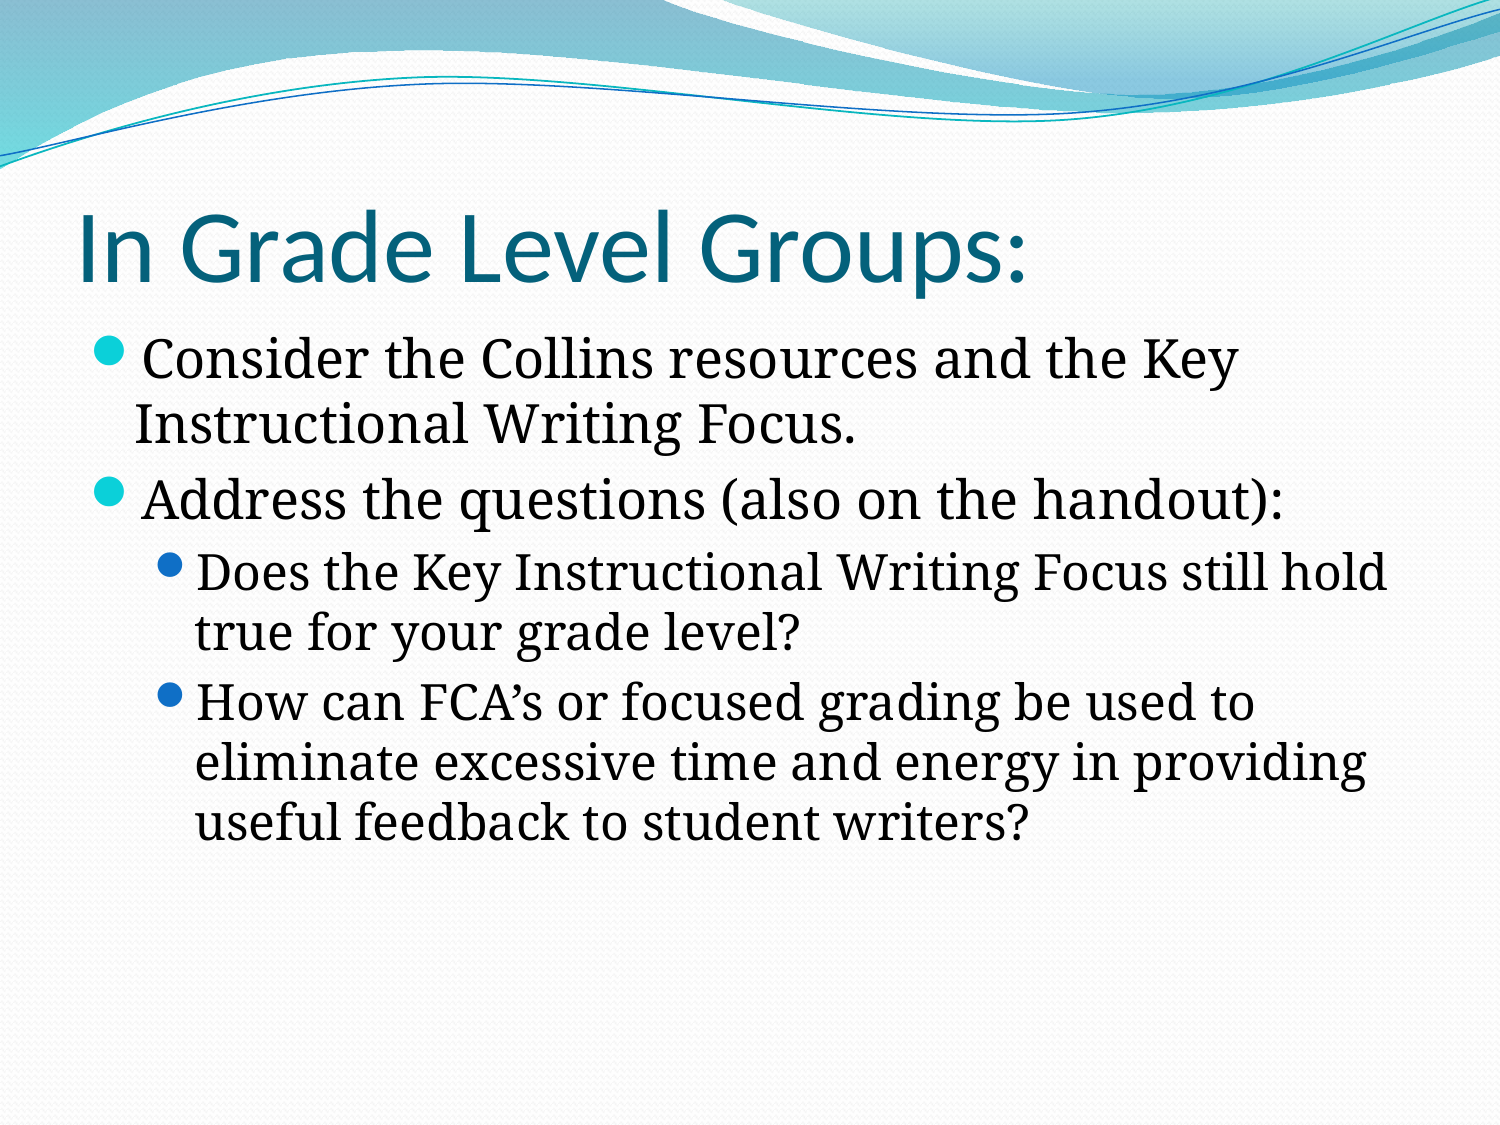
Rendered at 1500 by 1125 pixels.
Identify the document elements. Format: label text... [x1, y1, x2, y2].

title In Grade Level Groups: [75, 115, 1425, 303]
list Consider the Collins resources and the Key Instructional Writing Focus. Address the questions (also on the handout): Does the Key Instructional Writing Focus still hold true for your grade level? How can FCA’s or focused grading be used to eliminate excessive time and energy in providing useful feedback to student writers? [75, 317, 1425, 1038]
